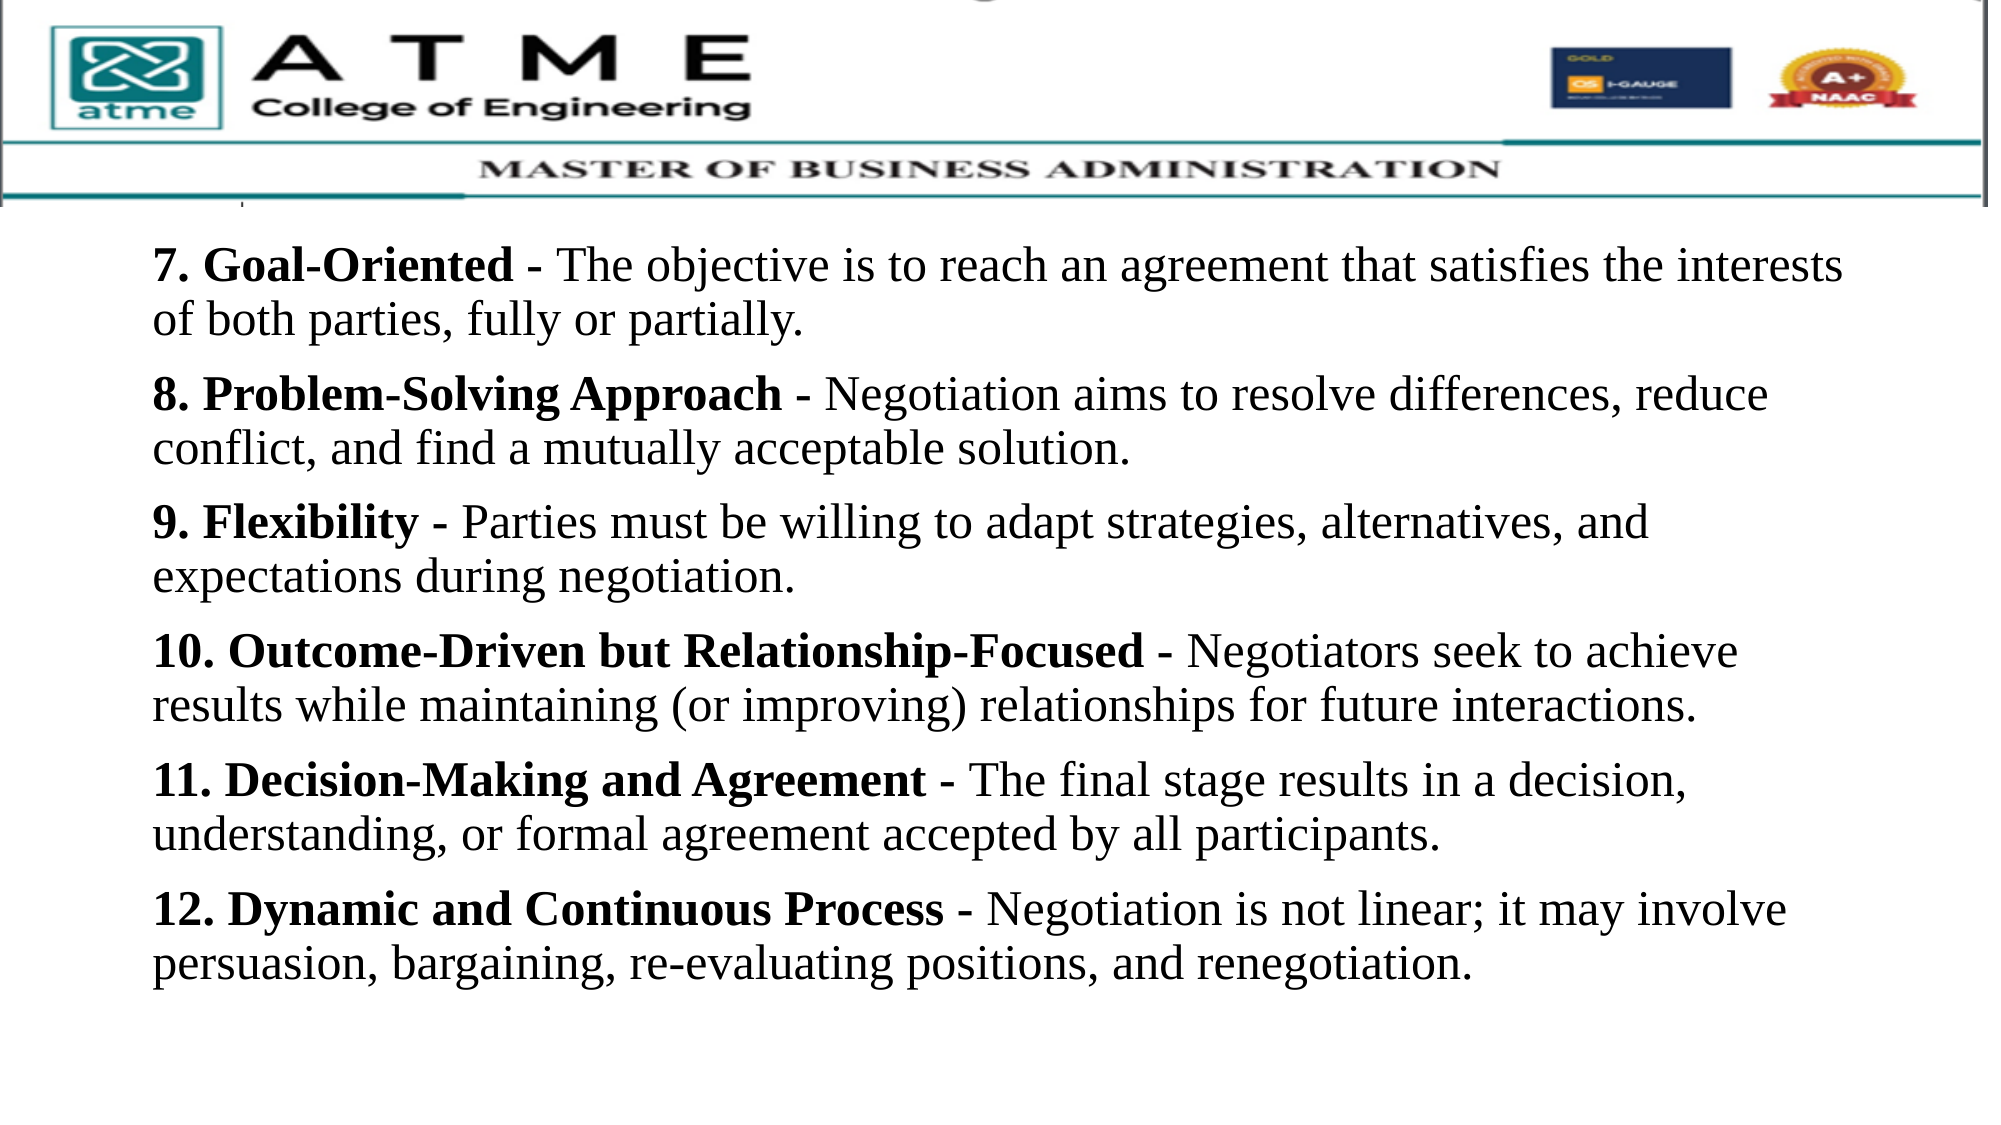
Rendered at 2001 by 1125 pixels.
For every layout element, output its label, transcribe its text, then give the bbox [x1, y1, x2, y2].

picture [0, 0, 1988, 207]
list 7. Goal-Oriented - The objective is to reach an agreement that satisfies the interests of both parties, fully or partially. 8. Problem-Solving Approach - Negotiation aims to resolve differences, reduce conflict, and find a mutually acceptable solution. 9. Flexibility - Parties must be willing to adapt strategies, alternatives, and expectations during negotiation. 10. Outcome-Driven but Relationship-Focused - Negotiators seek to achieve results while maintaining (or improving) relationships for future interactions. 11. Decision-Making and Agreement - The final stage results in a decision, understanding, or formal agreement accepted by all participants. 12. Dynamic and Continuous Process - Negotiation is not linear; it may involve persuasion, bargaining, re-evaluating positions, and renegotiation. [137, 230, 1863, 1052]
